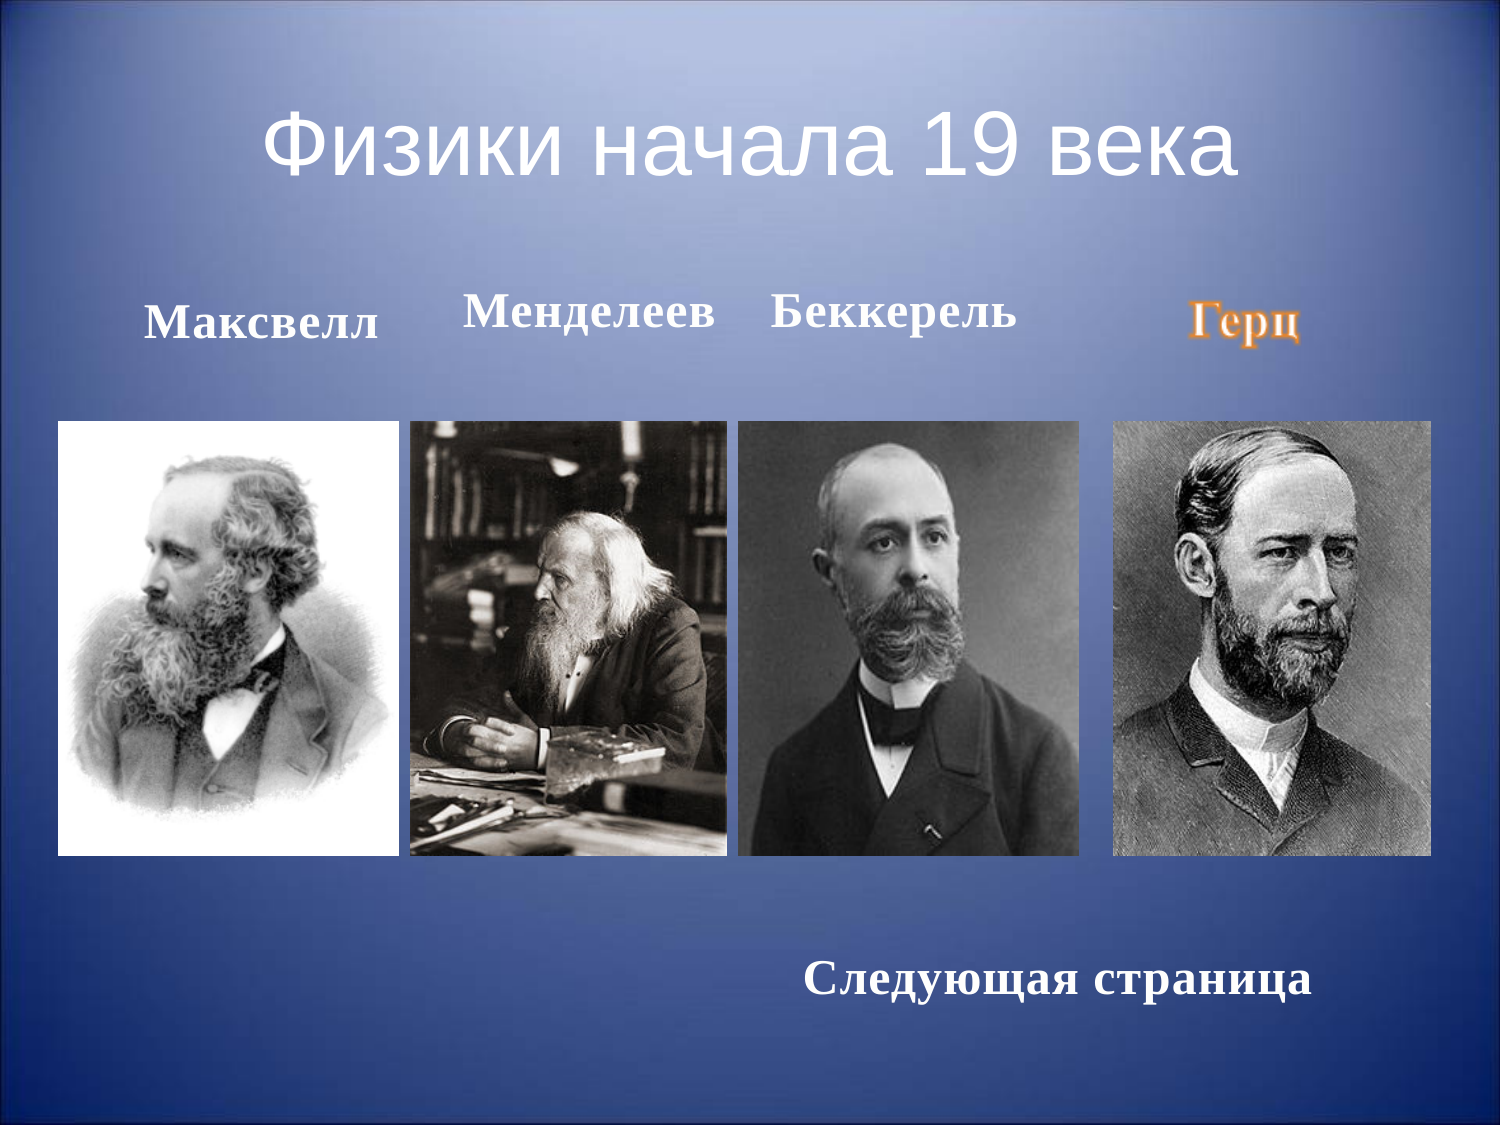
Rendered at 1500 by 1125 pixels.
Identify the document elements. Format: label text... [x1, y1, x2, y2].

text_box Беккерель [738, 269, 1050, 345]
text_box Максвелл [105, 281, 418, 356]
text_box Менделеев [433, 269, 738, 345]
picture [0, 0, 1500, 1125]
text_box Следующая страница [787, 937, 1328, 1013]
title Физики начала 19 века [74, 44, 1426, 233]
list [74, 262, 1426, 1006]
